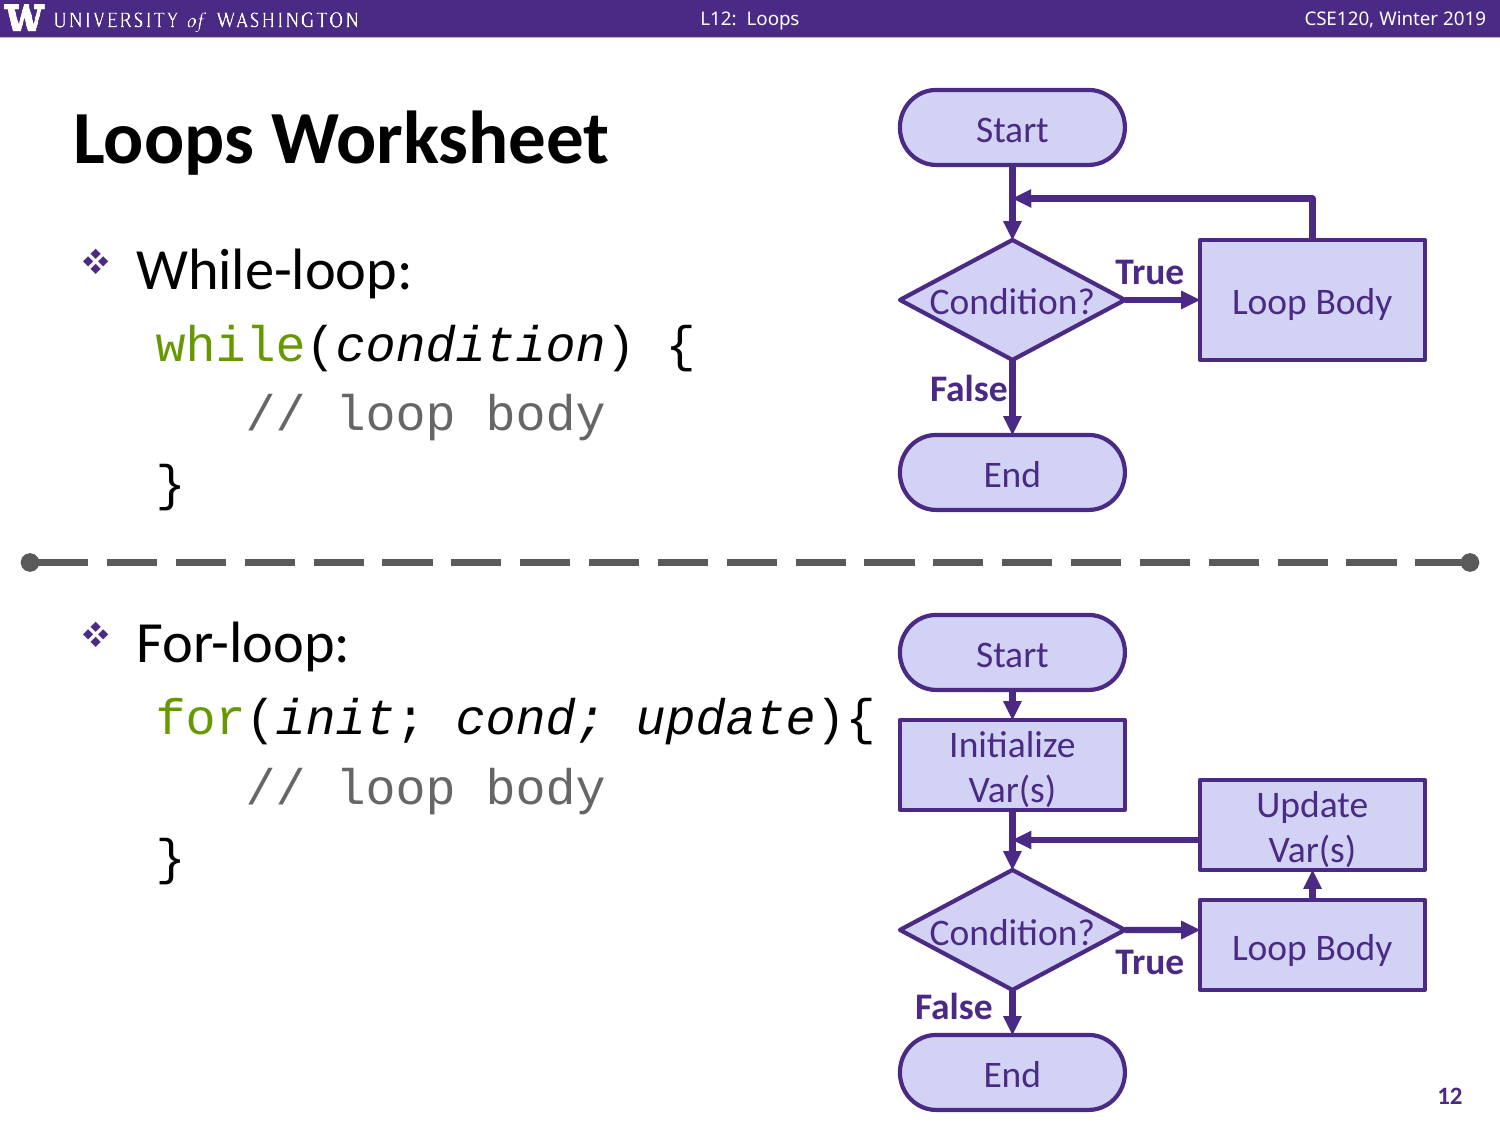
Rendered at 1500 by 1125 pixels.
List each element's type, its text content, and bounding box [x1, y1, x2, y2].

title Loops Worksheet [58, 71, 1438, 197]
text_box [899, 614, 1426, 1111]
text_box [899, 89, 1426, 511]
list While-loop: while(condition) { // loop body } For-loop: for(init; cond; update){ // loop body } [64, 571, 1438, 1040]
slide_number 12 [1400, 1065, 1500, 1125]
picture [4, 4, 358, 32]
list While-loop: while(condition) { // loop body } For-loop: for(init; cond; update){ // loop body } [64, 223, 1438, 561]
